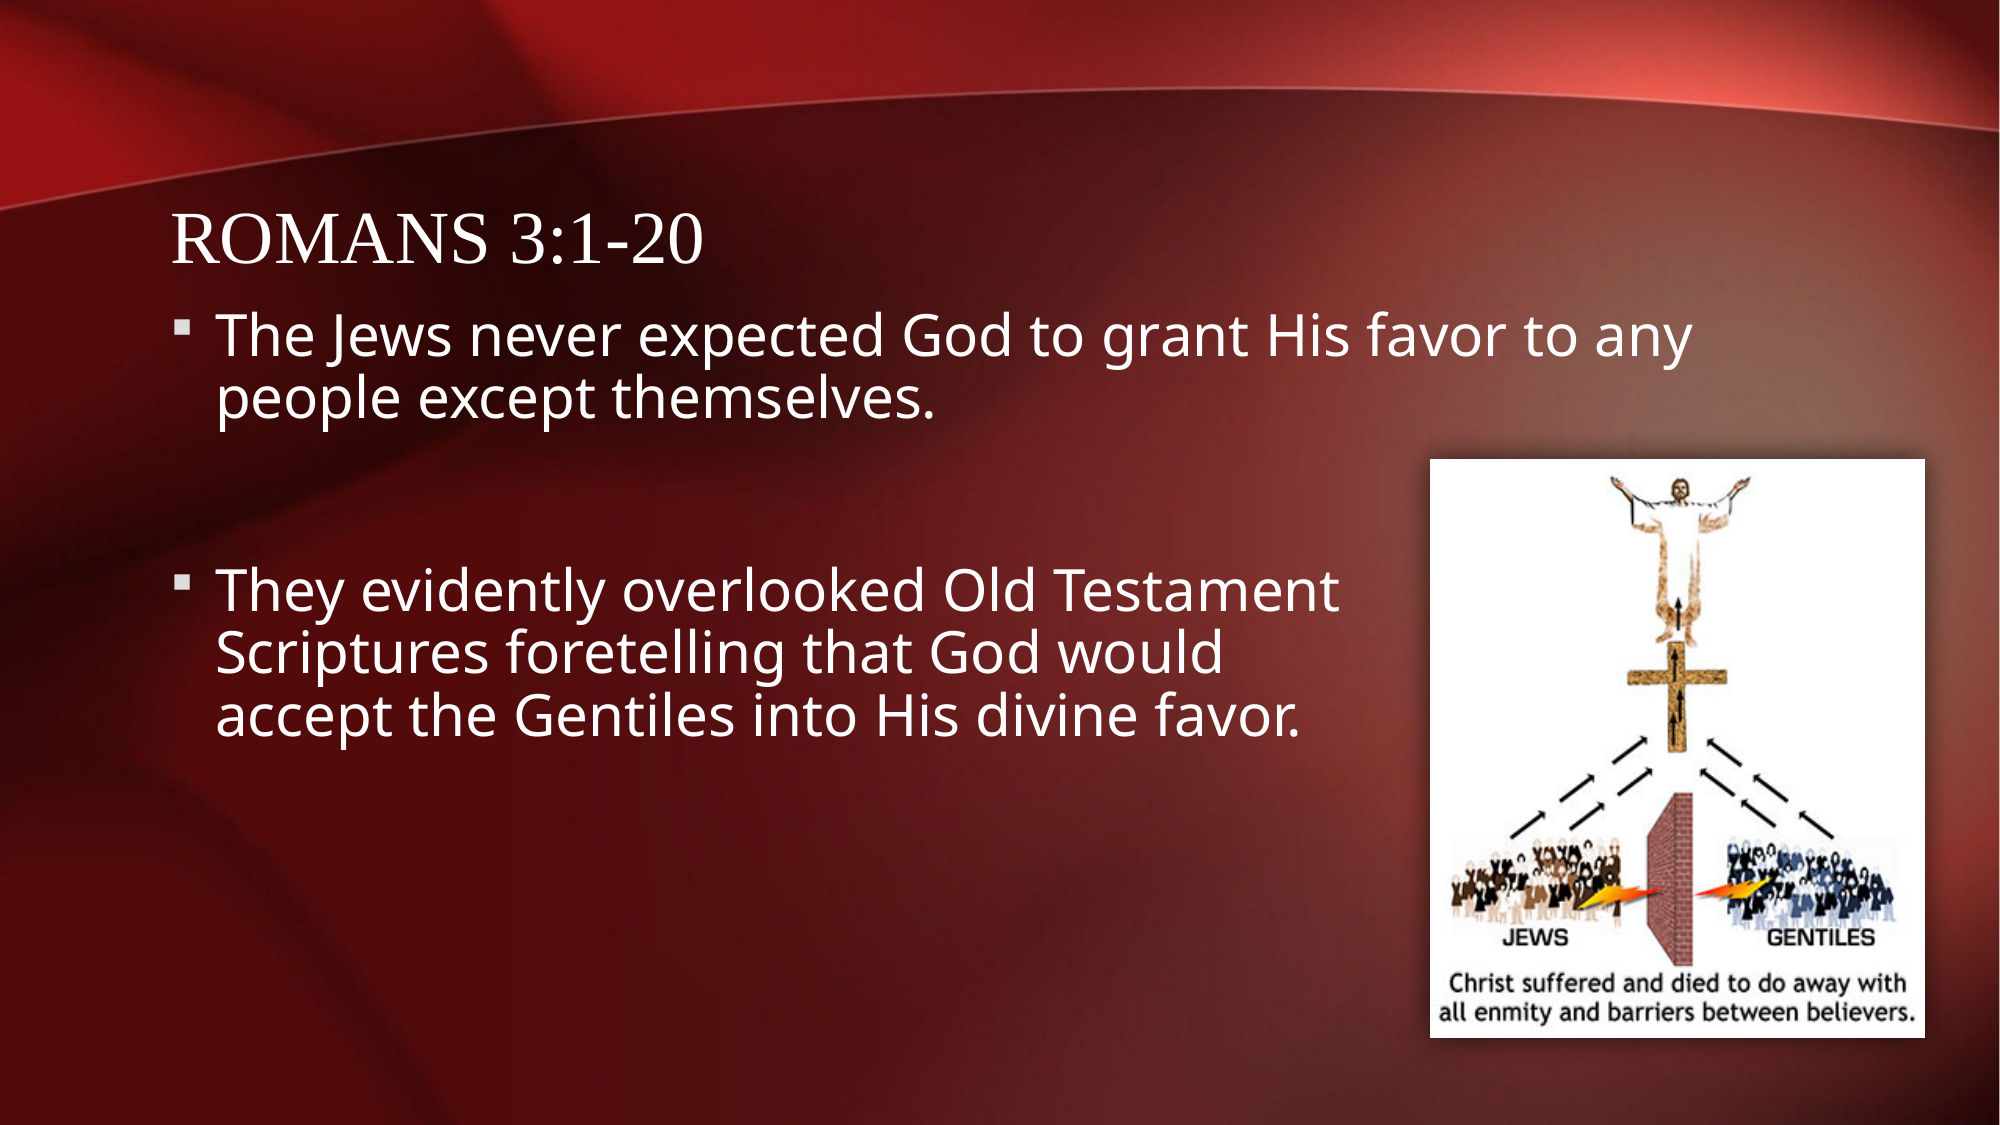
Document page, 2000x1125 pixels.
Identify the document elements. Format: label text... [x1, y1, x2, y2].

picture [0, 0, 2000, 1125]
list The Jews never expected God to grant His favor to any people except themselves. They evidently overlooked Old Testament Scriptures foretelling that God would accept the Gentiles into His divine favor. [149, 295, 1850, 1030]
title Romans 3:1-20 [149, 87, 1850, 288]
